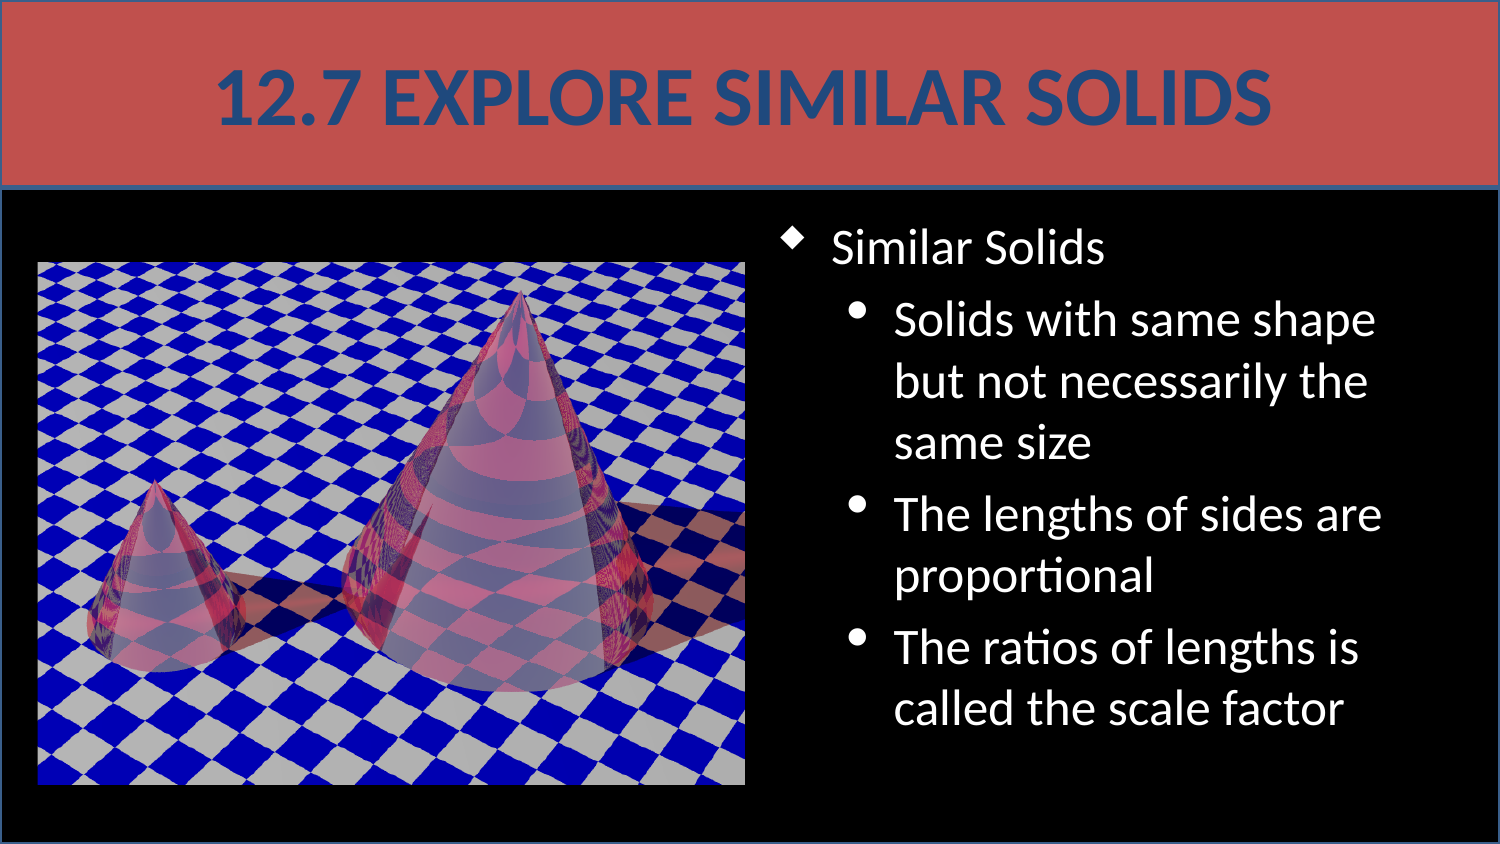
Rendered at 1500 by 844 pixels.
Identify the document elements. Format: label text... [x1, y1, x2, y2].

list Similar Solids Solids with same shape but not necessarily the same size The lengths of sides are proportional The ratios of lengths is called the scale factor [762, 206, 1450, 754]
title 12.7 Explore Similar Solids [37, 33, 1450, 150]
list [37, 262, 746, 785]
